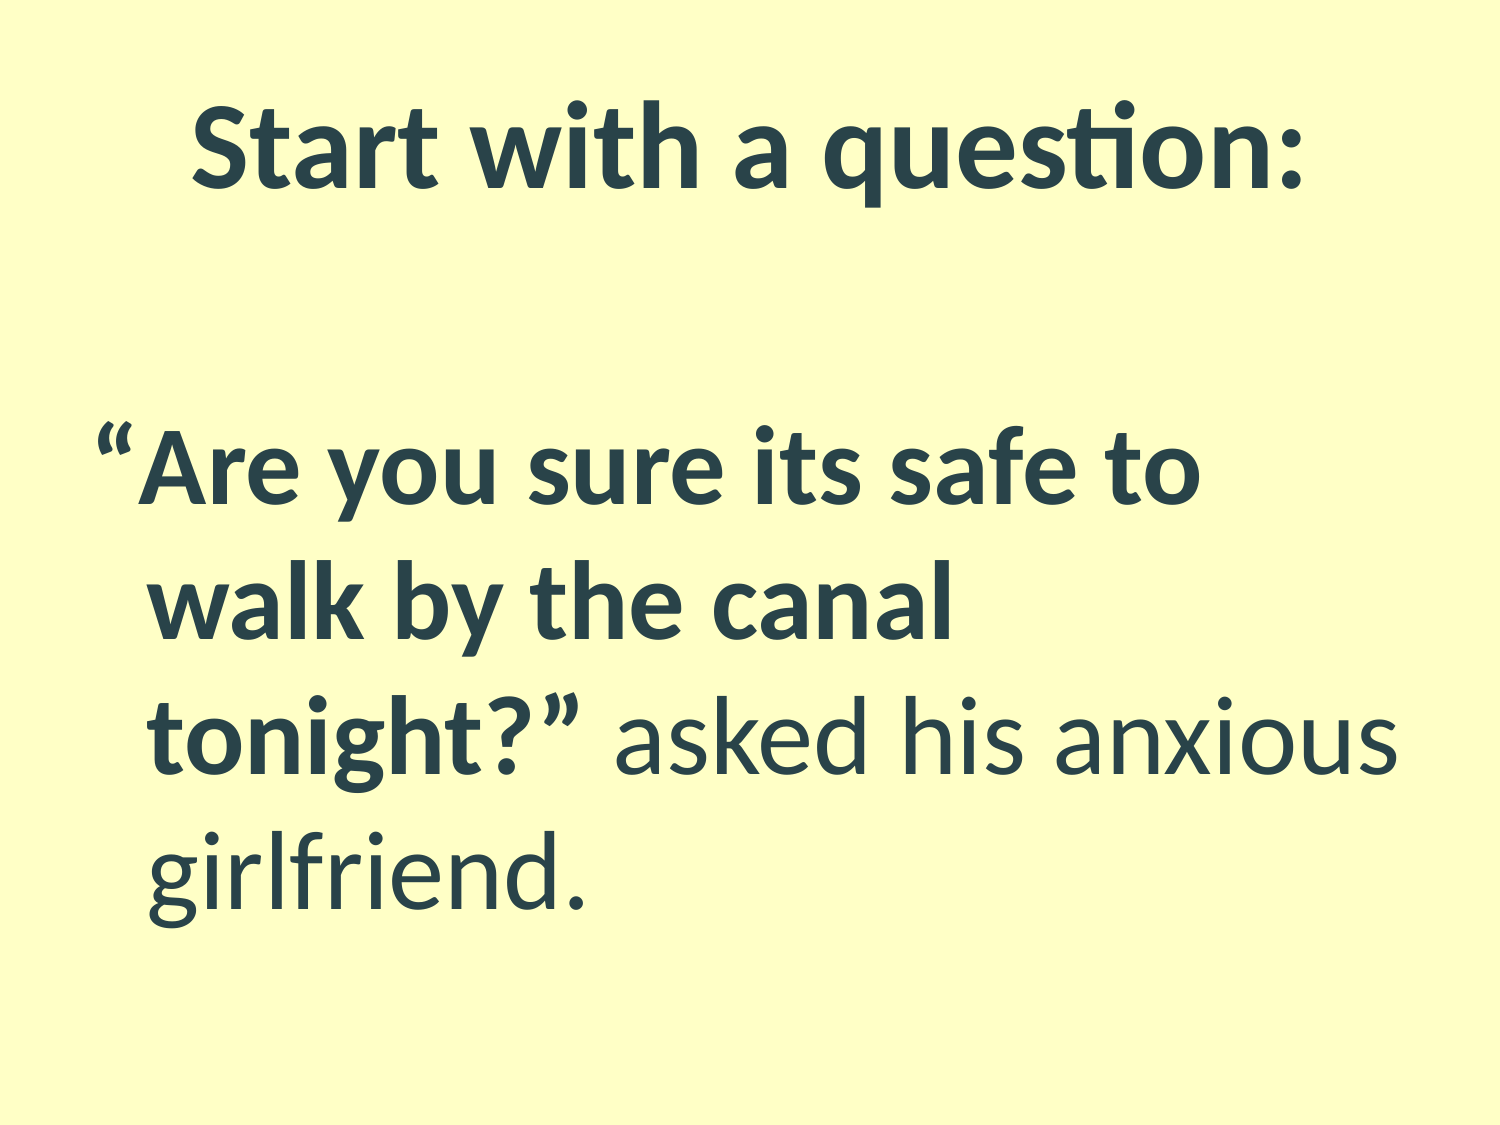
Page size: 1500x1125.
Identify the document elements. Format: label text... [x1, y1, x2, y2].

list “Are you sure its safe to walk by the canal tonight?” asked his anxious girlfriend. [75, 262, 1425, 1005]
title Start with a question: [75, 45, 1425, 233]
